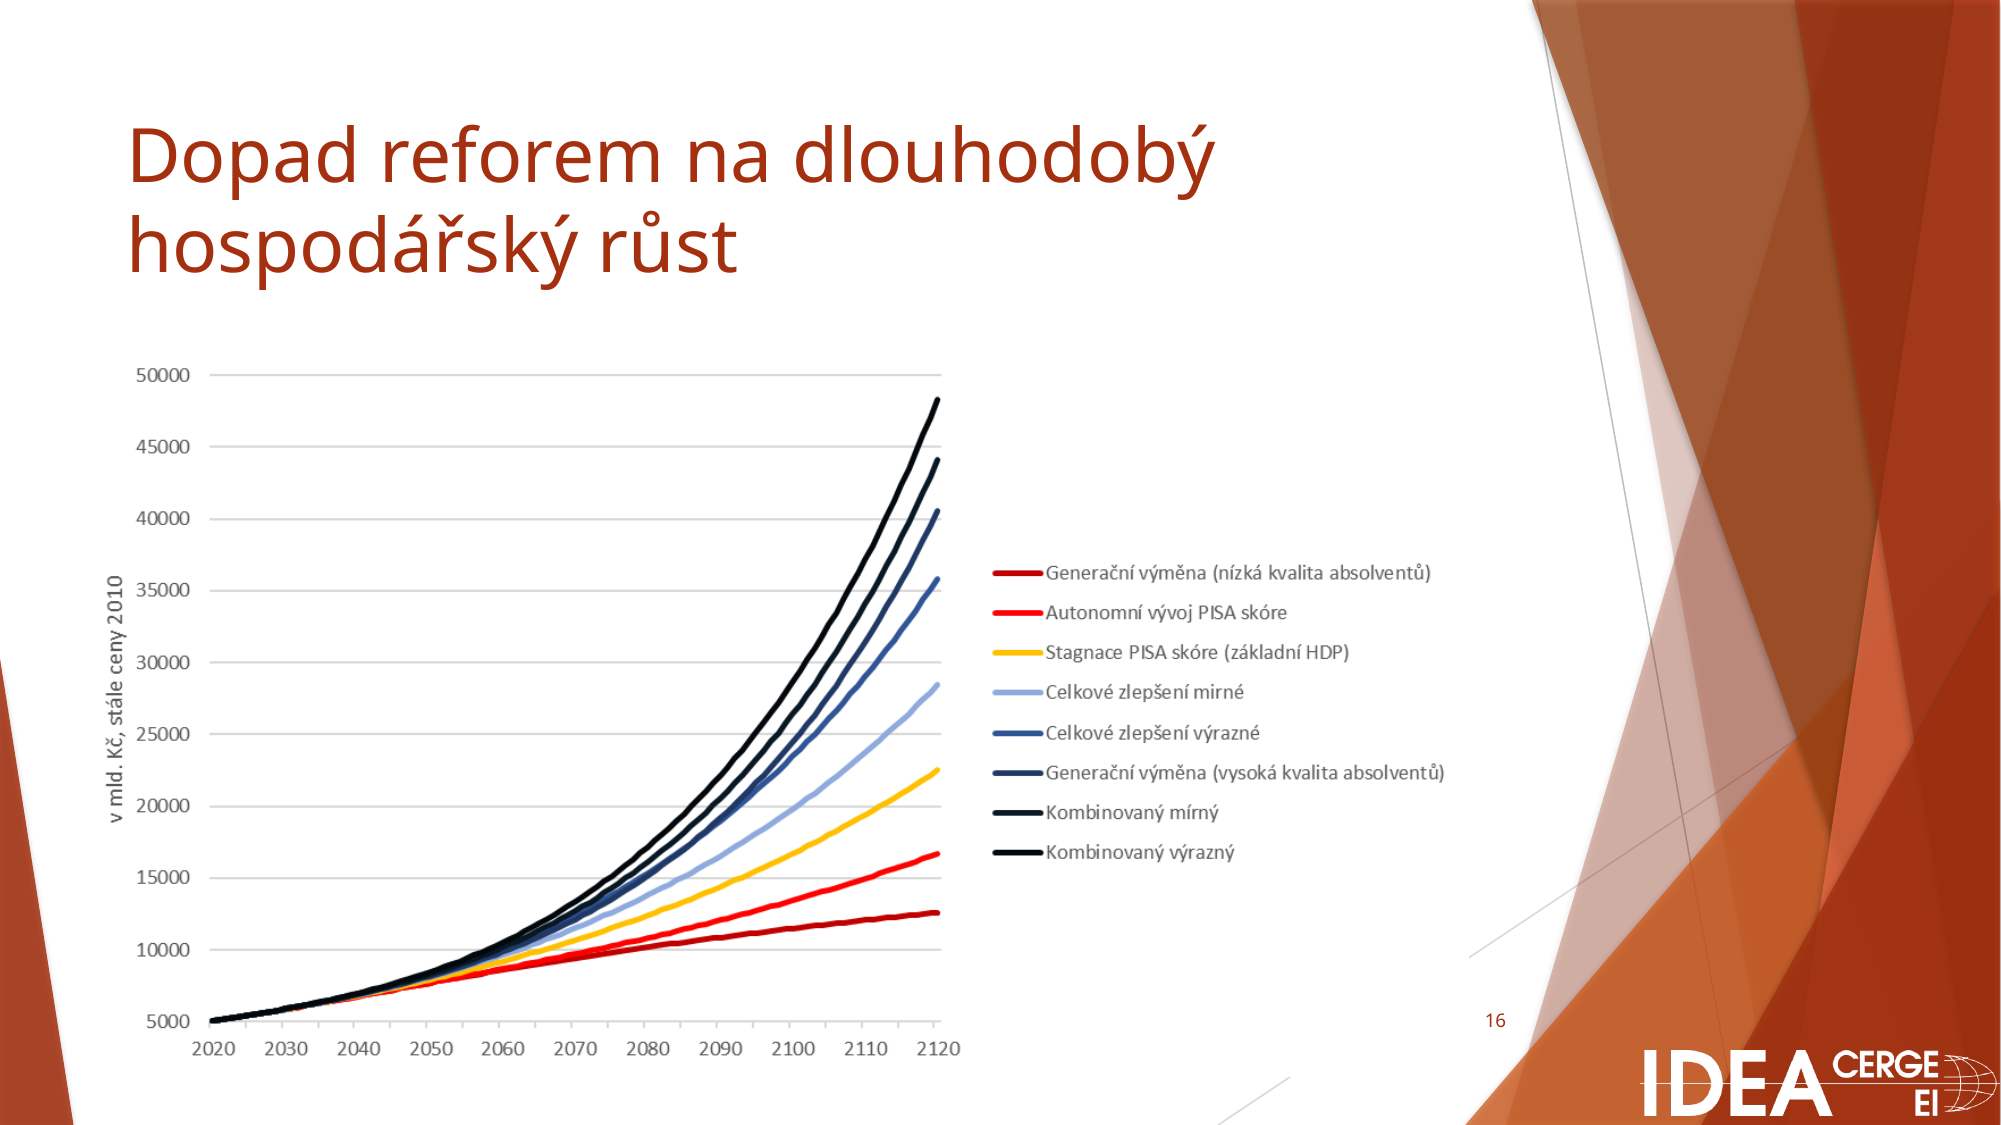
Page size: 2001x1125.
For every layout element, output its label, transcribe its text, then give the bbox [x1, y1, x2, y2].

picture [69, 349, 1469, 1078]
title Dopad reforem na dlouhodobý hospodářský růst [111, 99, 1522, 317]
slide_number 16 [1473, 991, 1522, 1051]
picture [1640, 1050, 2000, 1117]
